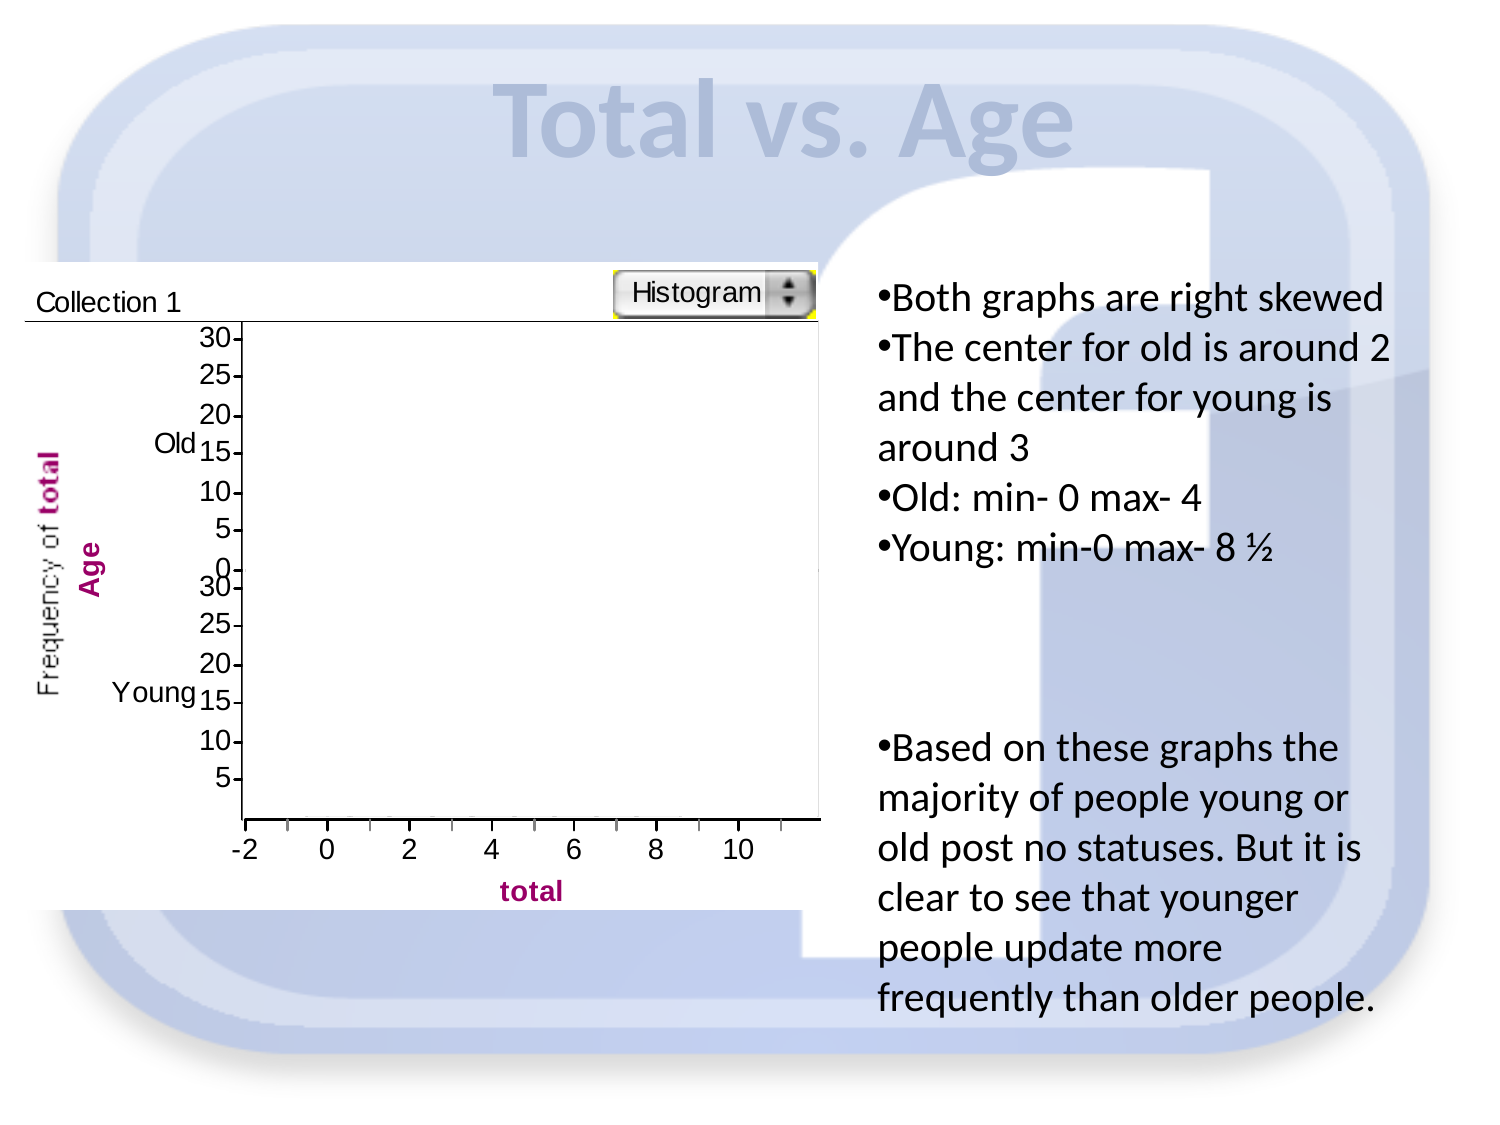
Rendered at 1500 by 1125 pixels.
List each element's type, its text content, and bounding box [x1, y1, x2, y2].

picture [24, 262, 822, 913]
text_box Both graphs are right skewed The center for old is around 2 and the center for young is around 3 Old: min- 0 max- 4 Young: min-0 max- 8 ½ Based on these graphs the majority of people young or old post no statuses. But it is clear to see that younger people update more frequently than older people. [862, 262, 1413, 1028]
text_box Total vs. Age [477, 37, 1092, 188]
